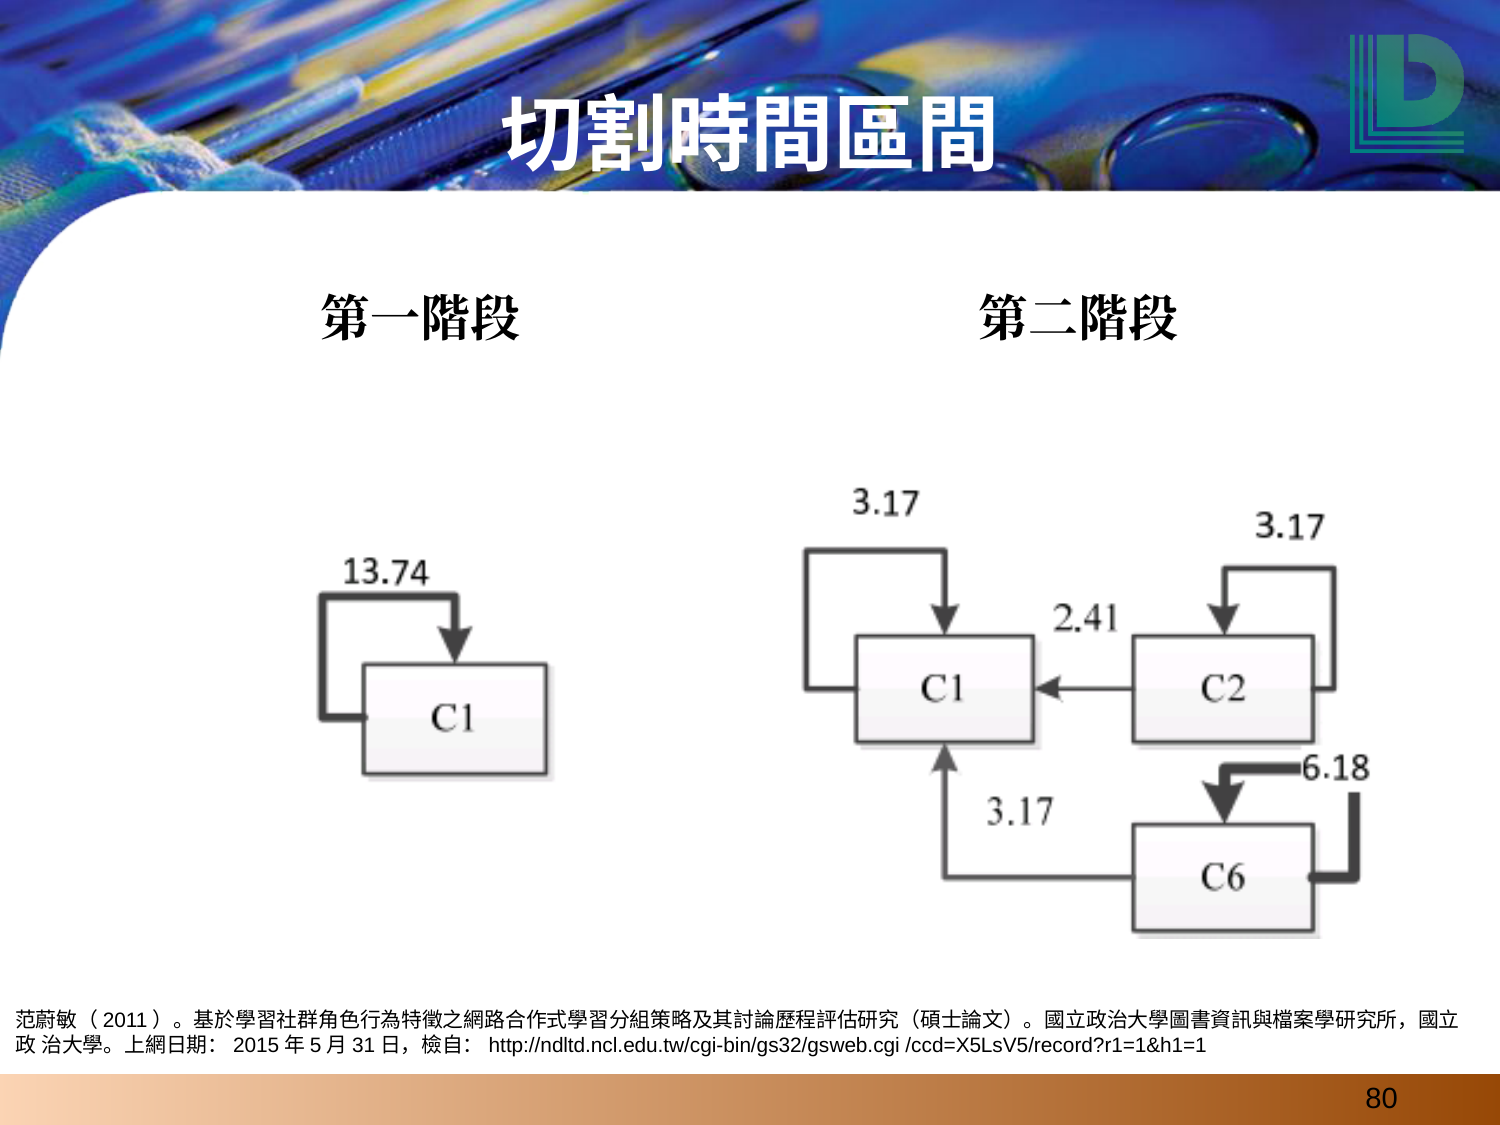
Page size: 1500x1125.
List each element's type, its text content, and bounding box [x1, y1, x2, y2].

table_cell 2 [369, 1075, 373, 1125]
picture [0, 0, 1500, 383]
slide_number ‹#› [1350, 1075, 1488, 1118]
list 第一階段 [103, 218, 738, 354]
text_box 范蔚敏（2011）。基於學習社群角色行為特徵之網路合作式學習分組策略及其討論歷程評估研究（碩士論文）。國立政治大學圖書資訊與檔案學研究所，國立政 治大學。上網日期：2015年5月31日，檢自：http://ndltd.ncl.edu.tw/cgi-bin/gs32/gsweb.cgi /ccd=X5LsV5/record?r1=1&h1=1 [0, 987, 1488, 1075]
title 切割時間區間 [103, 59, 1398, 189]
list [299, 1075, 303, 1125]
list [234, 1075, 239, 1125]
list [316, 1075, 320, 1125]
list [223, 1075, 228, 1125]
list 第二階段 [759, 218, 1398, 354]
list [753, 430, 1404, 939]
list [255, 516, 586, 793]
